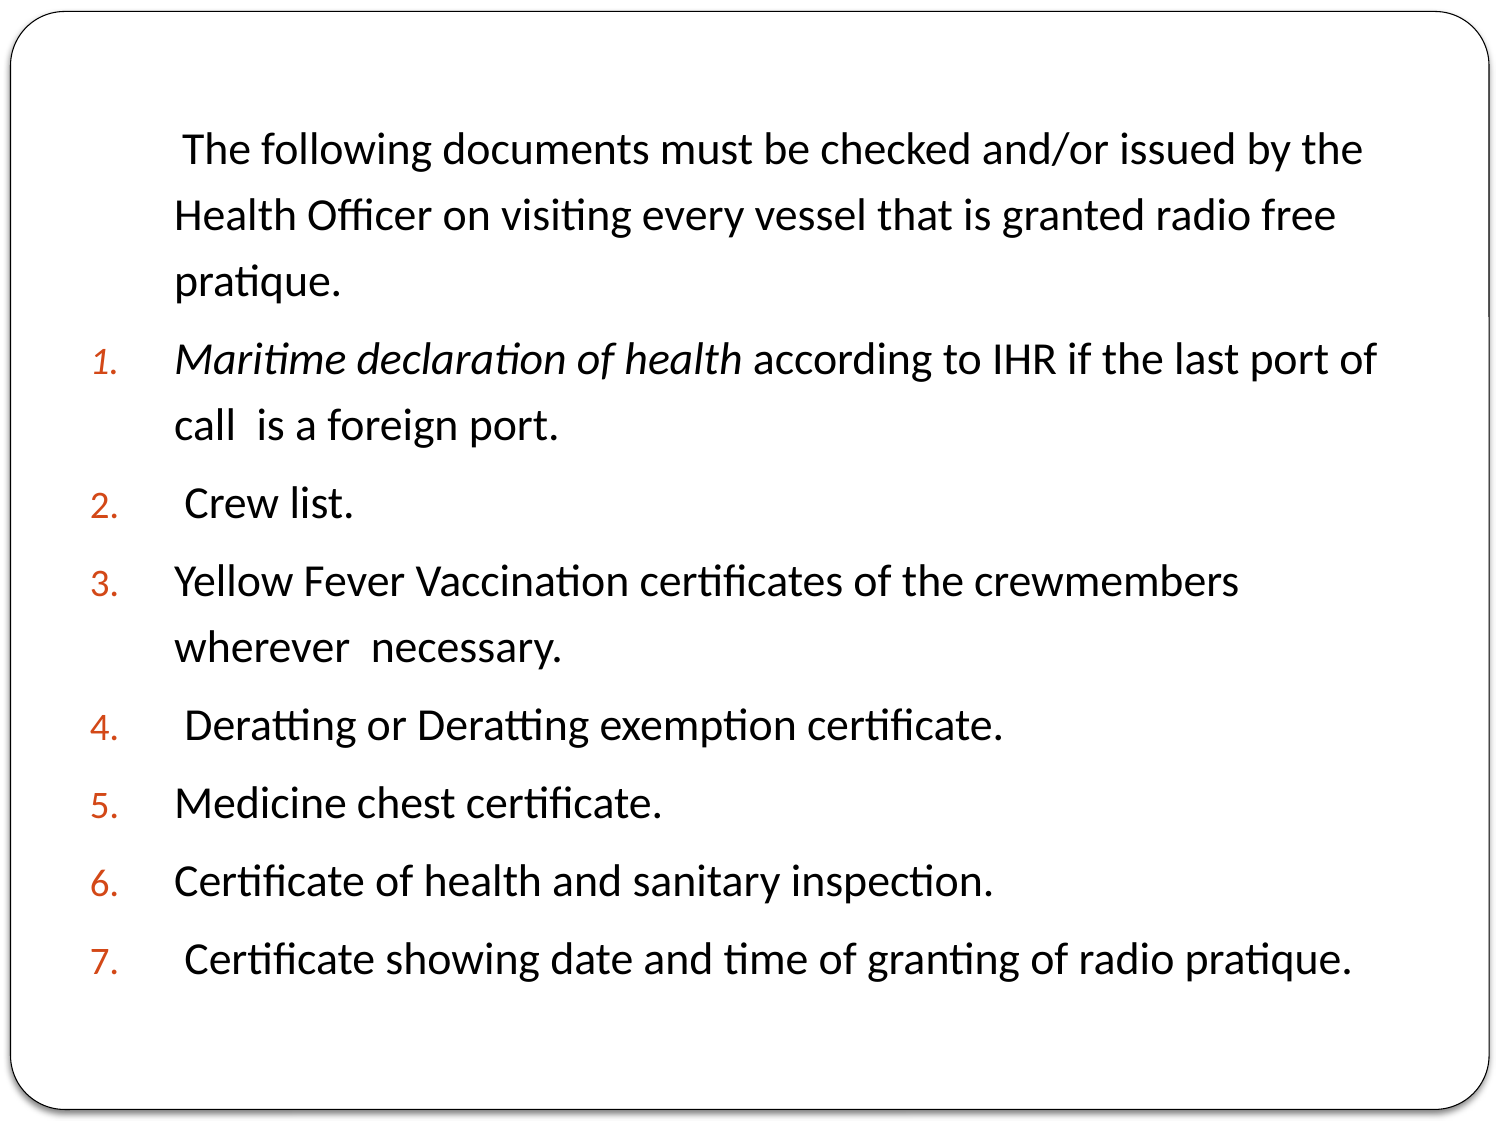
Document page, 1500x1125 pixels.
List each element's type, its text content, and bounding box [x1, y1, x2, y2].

list The following documents must be checked and/or issued by the Health Officer on visiting every vessel that is granted radio free pratique. Maritime declaration of health according to IHR if the last port of call is a foreign port. Crew list. Yellow Fever Vaccination certificates of the crewmembers wherever necessary. Deratting or Deratting exemption certificate. Medicine chest certificate. Certificate of health and sanitary inspection. Certificate showing date and time of granting of radio pratique. [75, 99, 1425, 1075]
